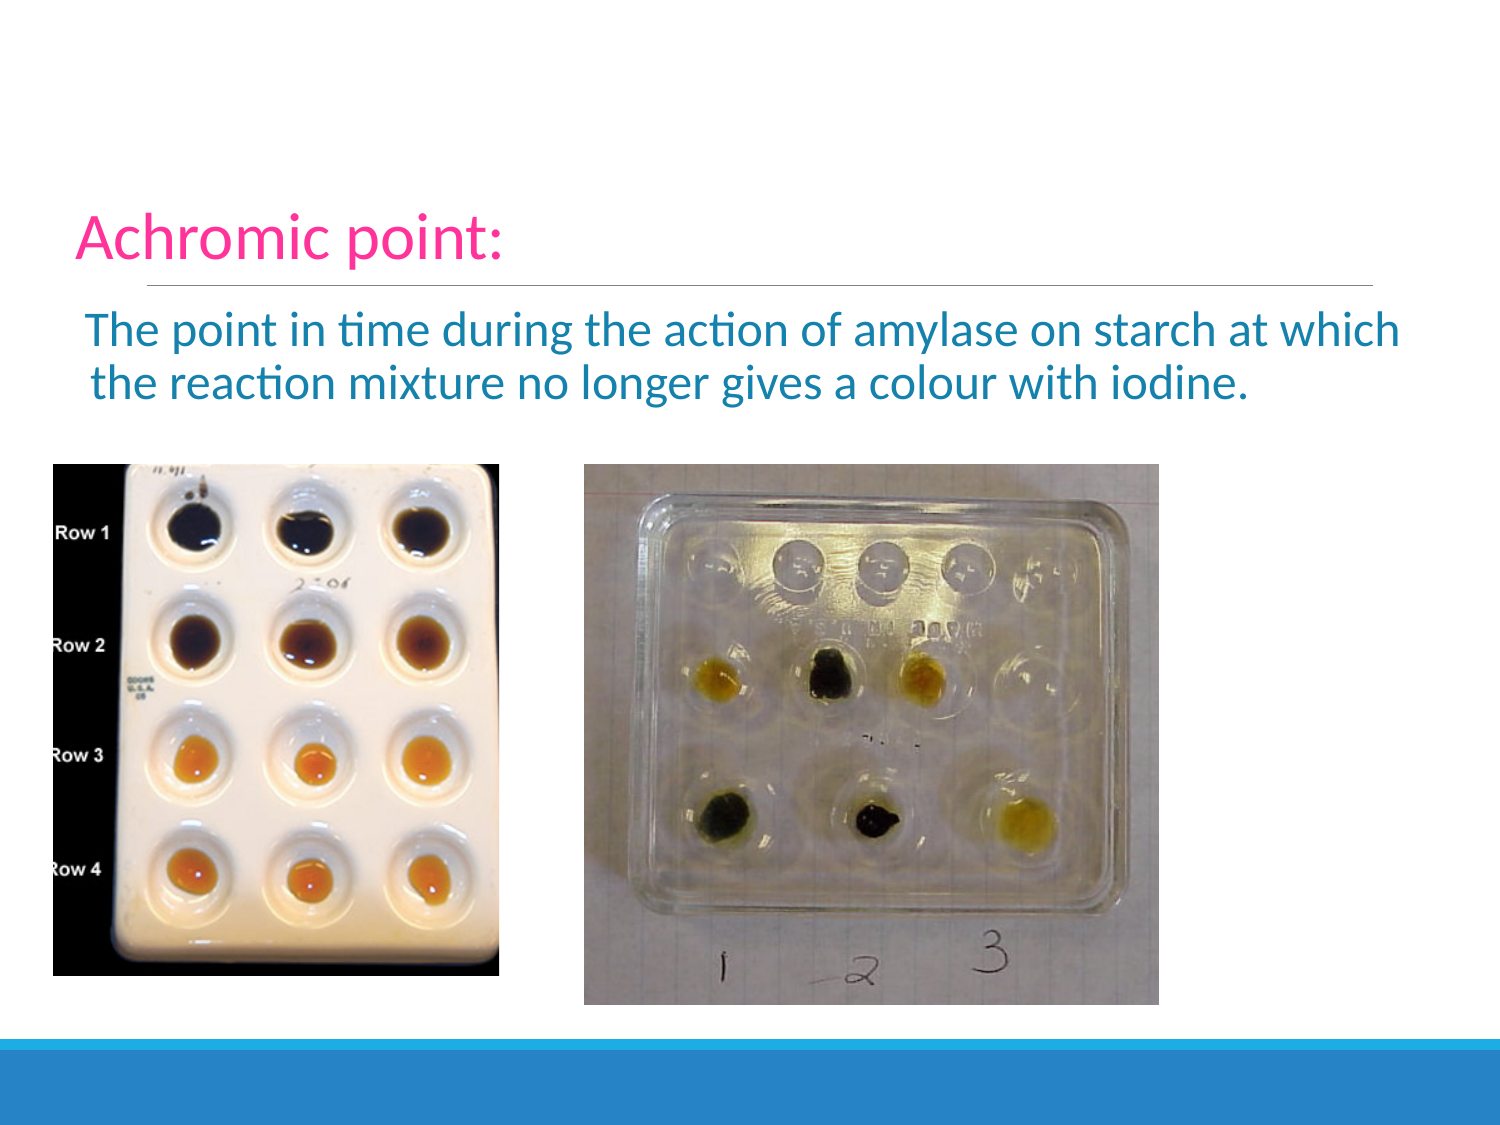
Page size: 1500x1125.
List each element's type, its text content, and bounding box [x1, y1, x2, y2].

picture [584, 463, 1160, 1006]
picture [52, 463, 500, 977]
list Achromic point: The point in time during the action of amylase on starch at which the reaction mixture no longer gives a colour with iodine. [75, 149, 1425, 1005]
